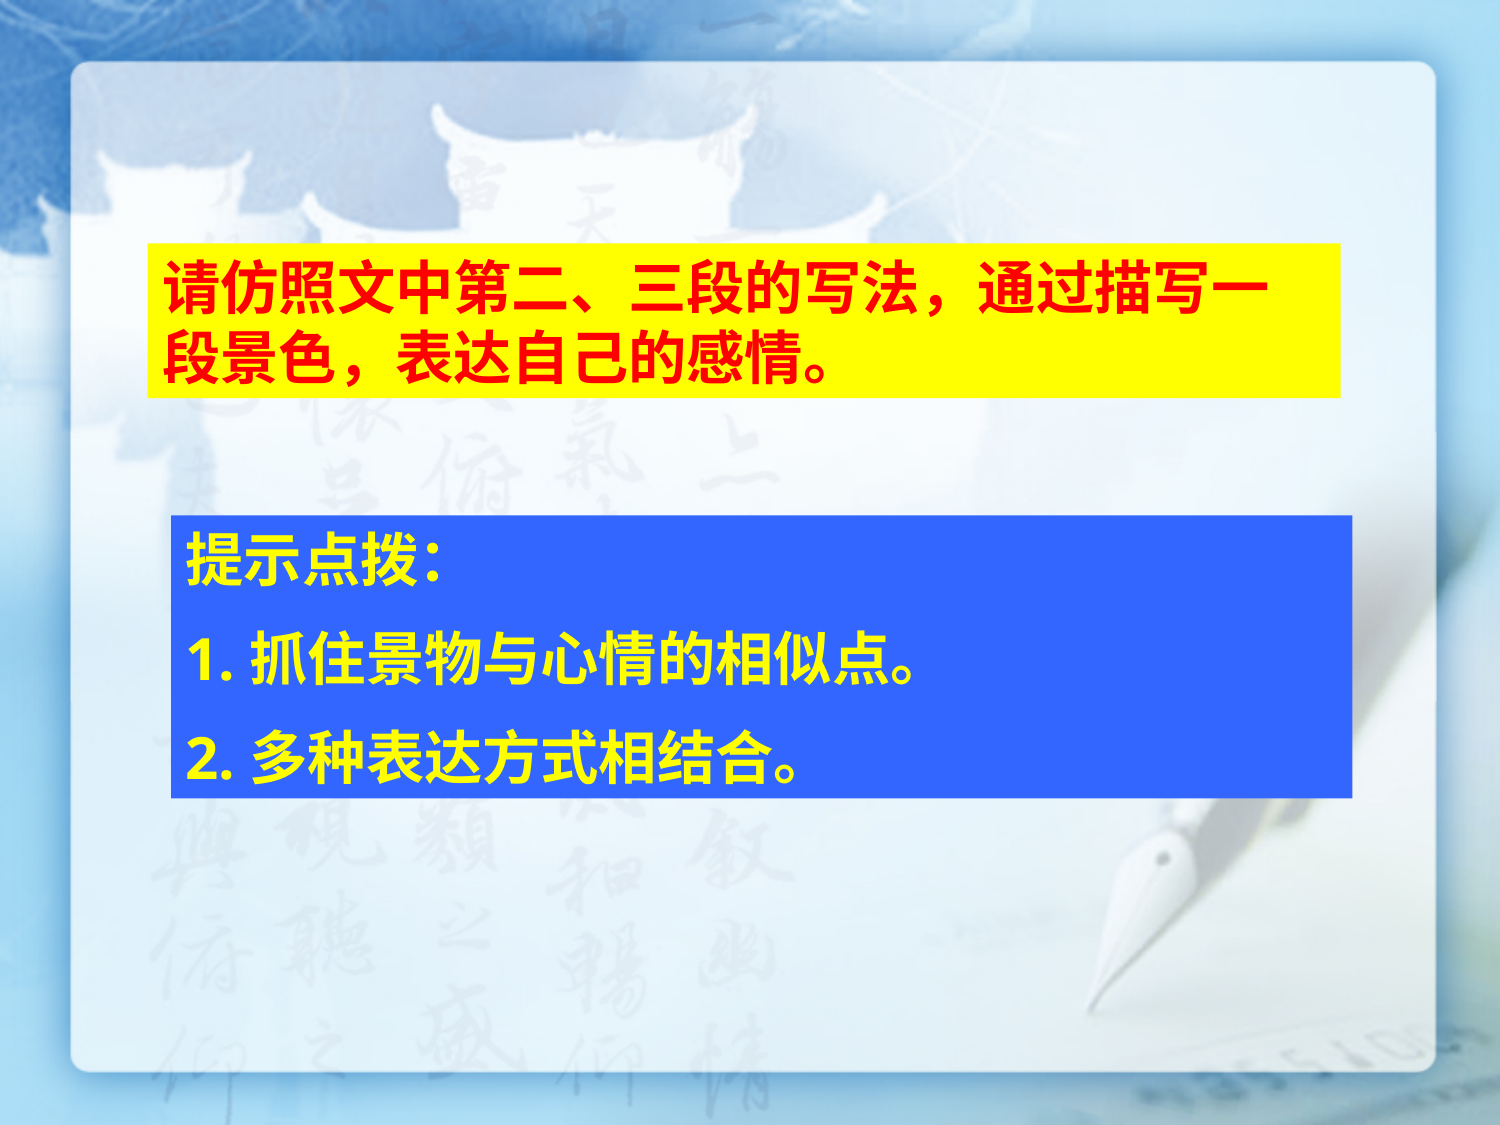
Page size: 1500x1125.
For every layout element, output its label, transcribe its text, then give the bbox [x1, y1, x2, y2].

picture [0, 0, 1500, 1125]
text_box 提示点拨： 1.抓住景物与心情的相似点。 2.多种表达方式相结合。 [171, 515, 1353, 799]
text_box 请仿照文中第二、三段的写法，通过描写一段景色，表达自己的感情。 [147, 243, 1341, 399]
